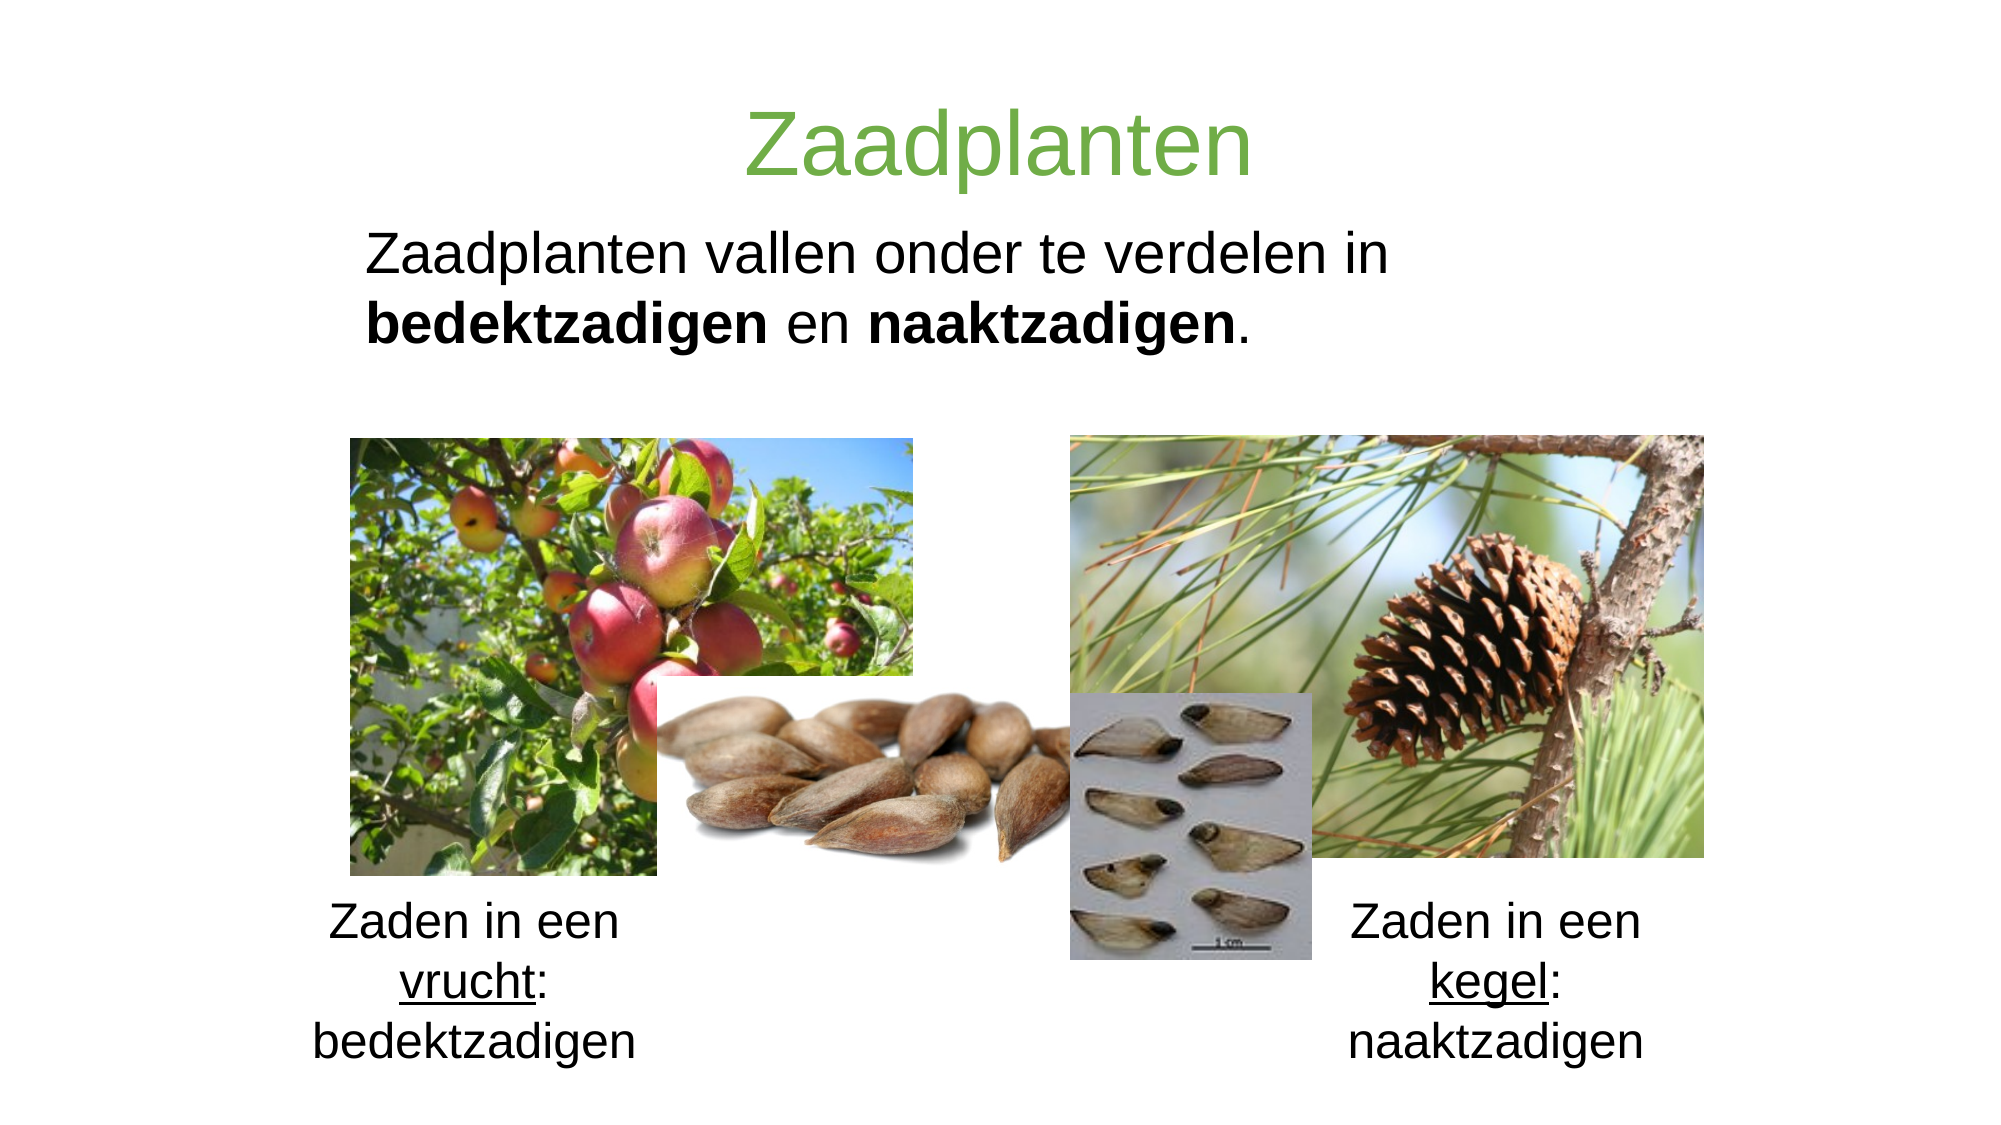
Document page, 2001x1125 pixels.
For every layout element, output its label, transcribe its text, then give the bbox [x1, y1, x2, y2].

text_box Zaden in een kegel: naaktzadigen [1271, 881, 1721, 1077]
text_box Zaadplanten [324, 45, 1675, 233]
picture [350, 435, 1704, 960]
text_box Zaden in een vrucht: bedektzadigen [279, 881, 670, 1077]
text_box Zaadplanten vallen onder te verdelen in bedektzadigen en naaktzadigen. [350, 207, 1638, 363]
